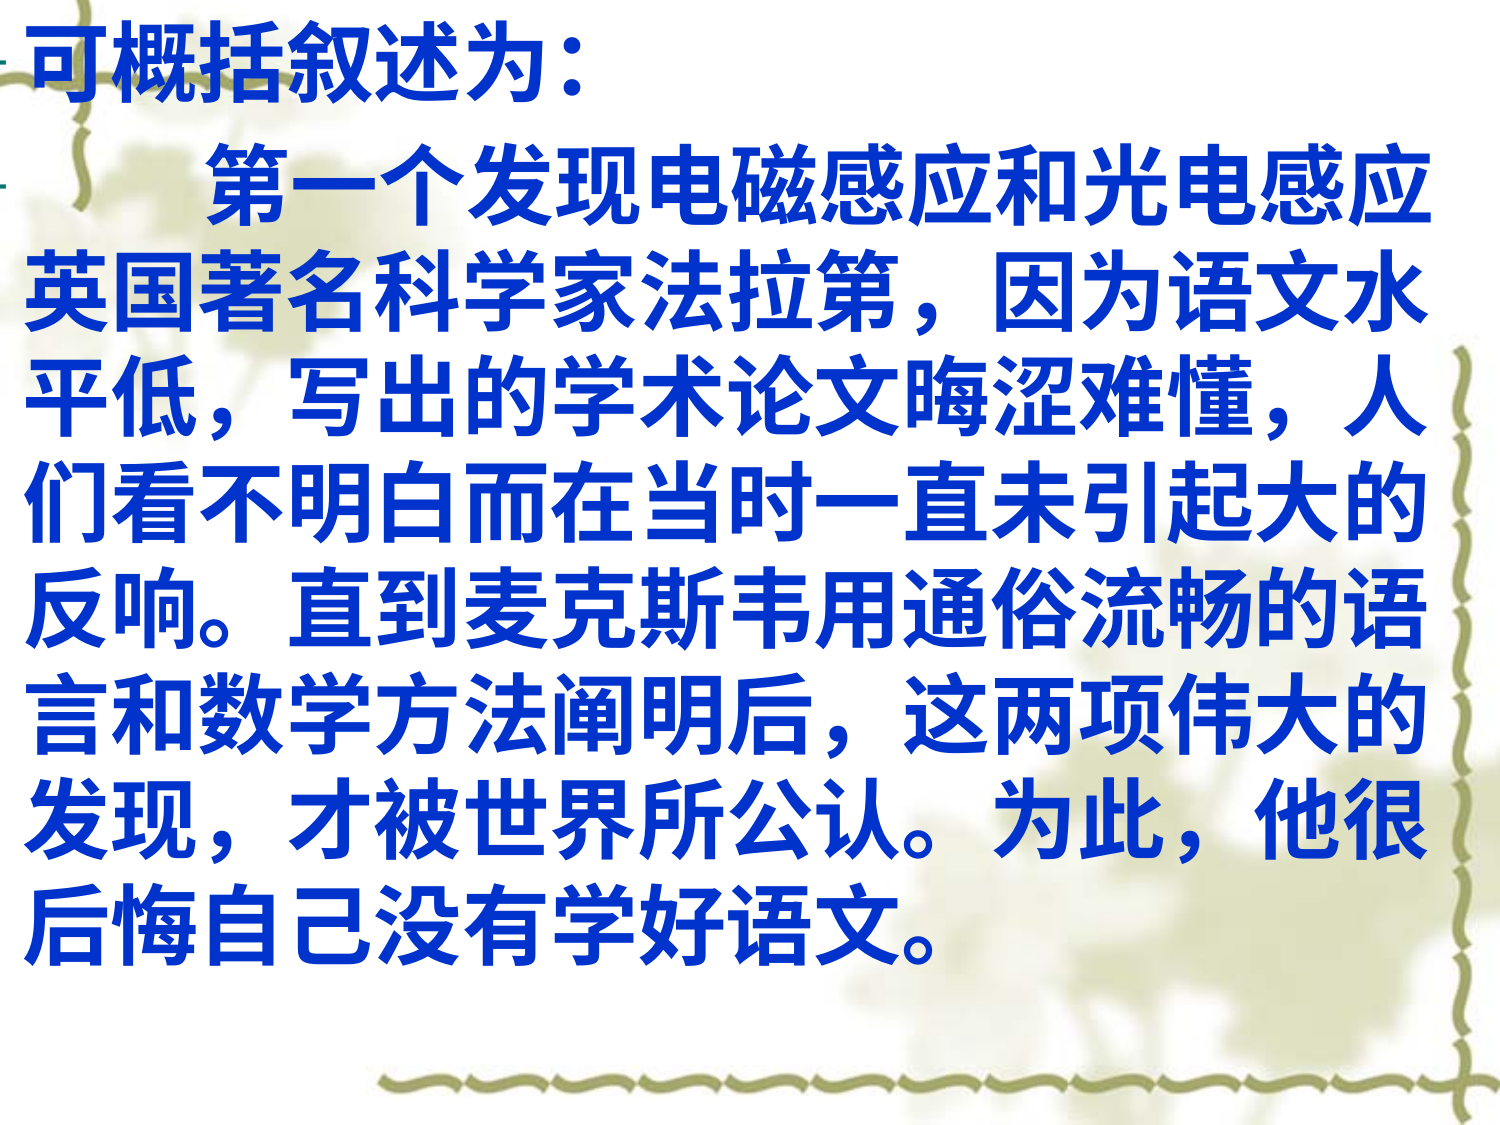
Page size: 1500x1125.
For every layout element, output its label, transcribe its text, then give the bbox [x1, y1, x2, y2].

list 可概括叙述为： 第一个发现电磁感应和光电感应英国著名科学家法拉第，因为语文水平低，写出的学术论文晦涩难懂，人们看不明白而在当时一直未引起大的反响。直到麦克斯韦用通俗流畅的语言和数学方法阐明后，这两项伟大的发现，才被世界所公认。为此，他很后悔自己没有学好语文。 [0, 0, 1500, 1067]
picture [0, 1067, 1500, 1125]
